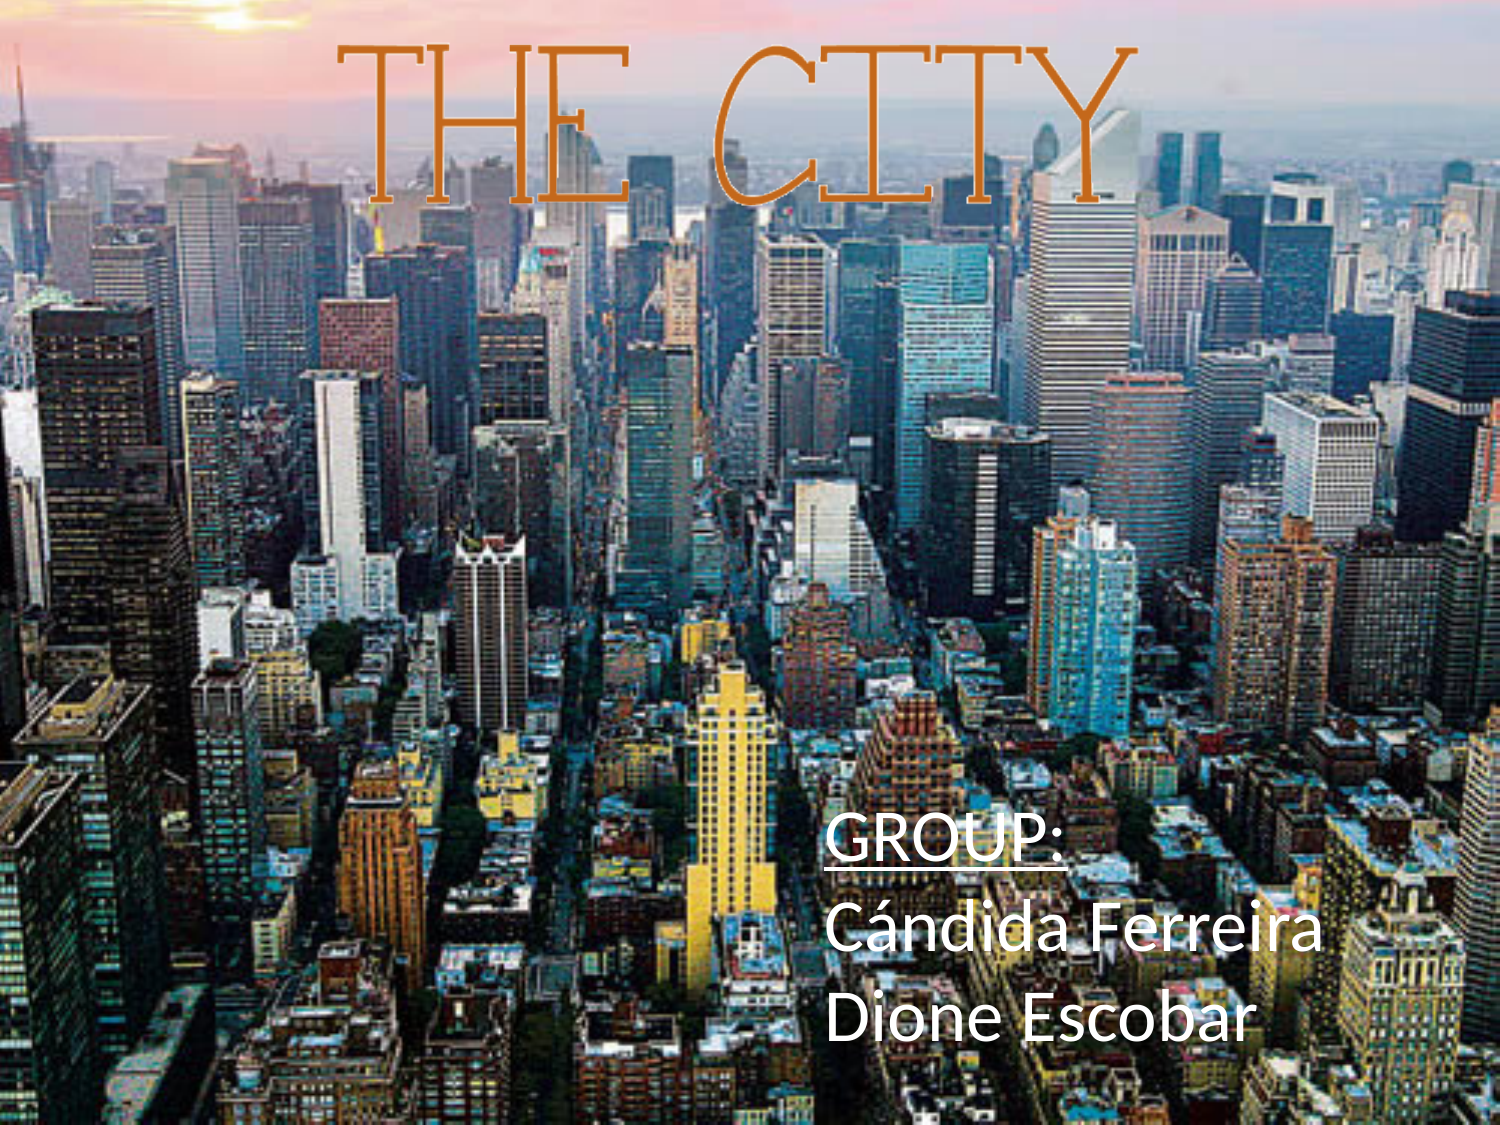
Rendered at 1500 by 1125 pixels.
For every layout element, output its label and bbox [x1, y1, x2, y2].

text_box [0, 0, 1500, 1125]
